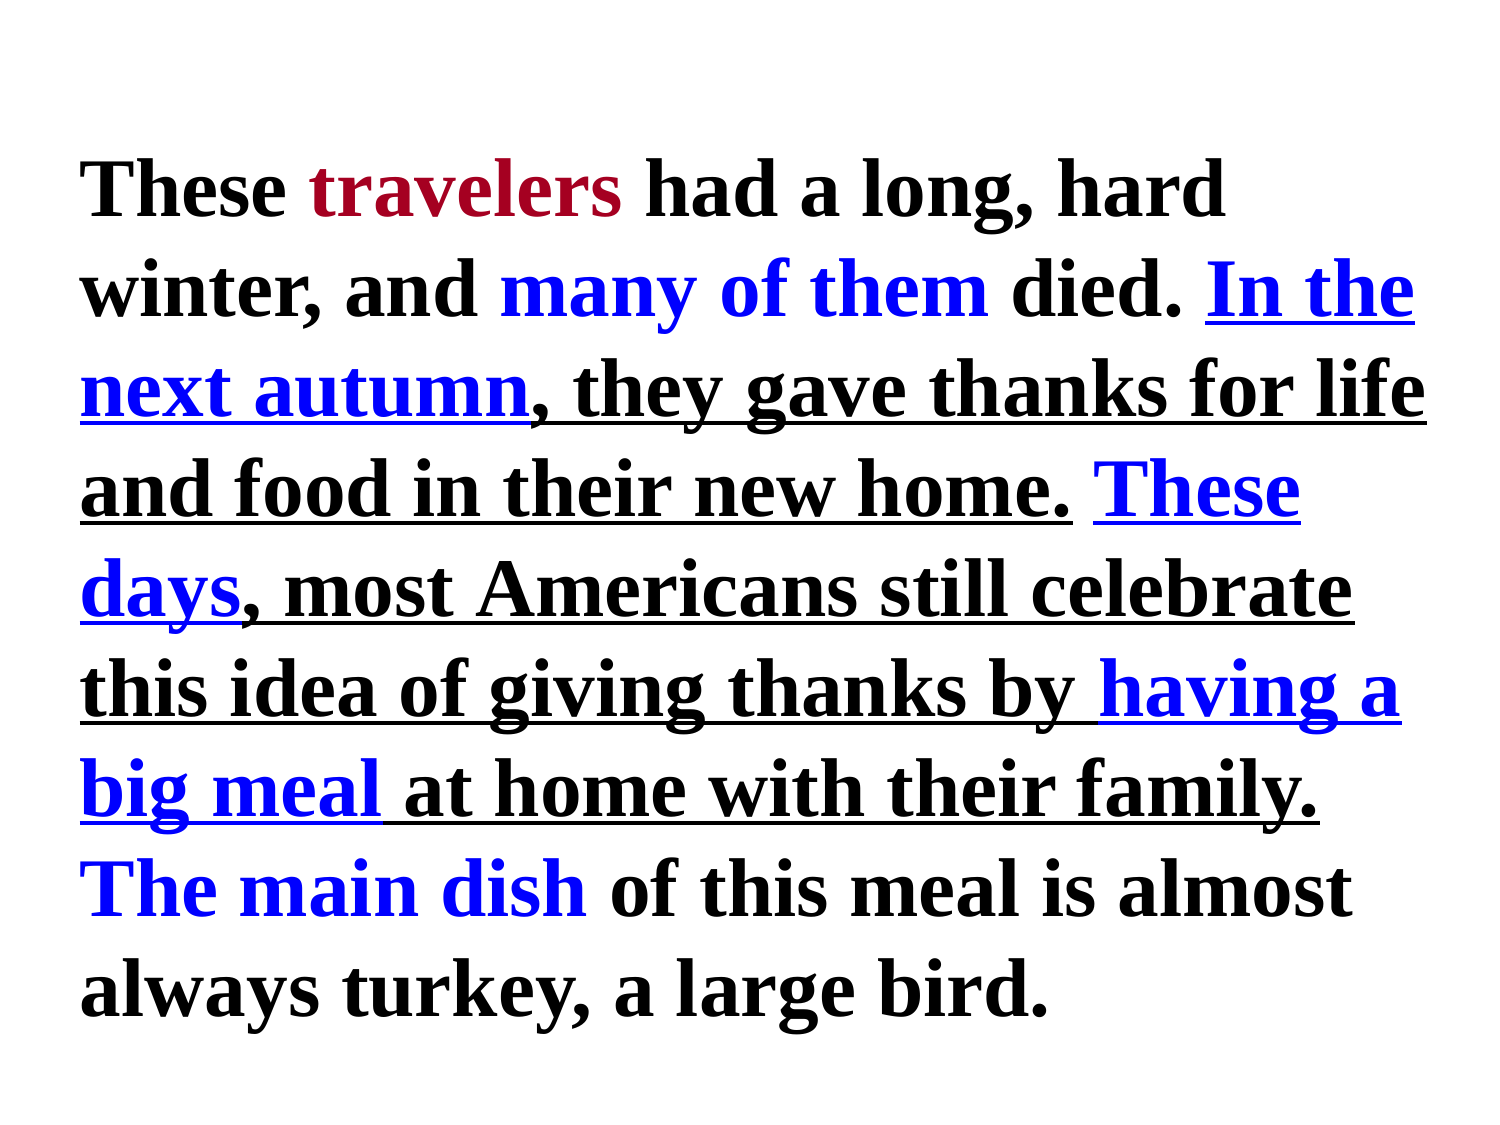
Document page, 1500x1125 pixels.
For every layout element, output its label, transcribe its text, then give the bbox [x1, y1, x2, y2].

text_box These travelers had a long, hard winter, and many of them died. In the next autumn, they gave thanks for life and food in their new home. These days, most Americans still celebrate this idea of giving thanks by having a big meal at home with their family. The main dish of this meal is almost always turkey, a large bird. [64, 125, 1453, 1041]
